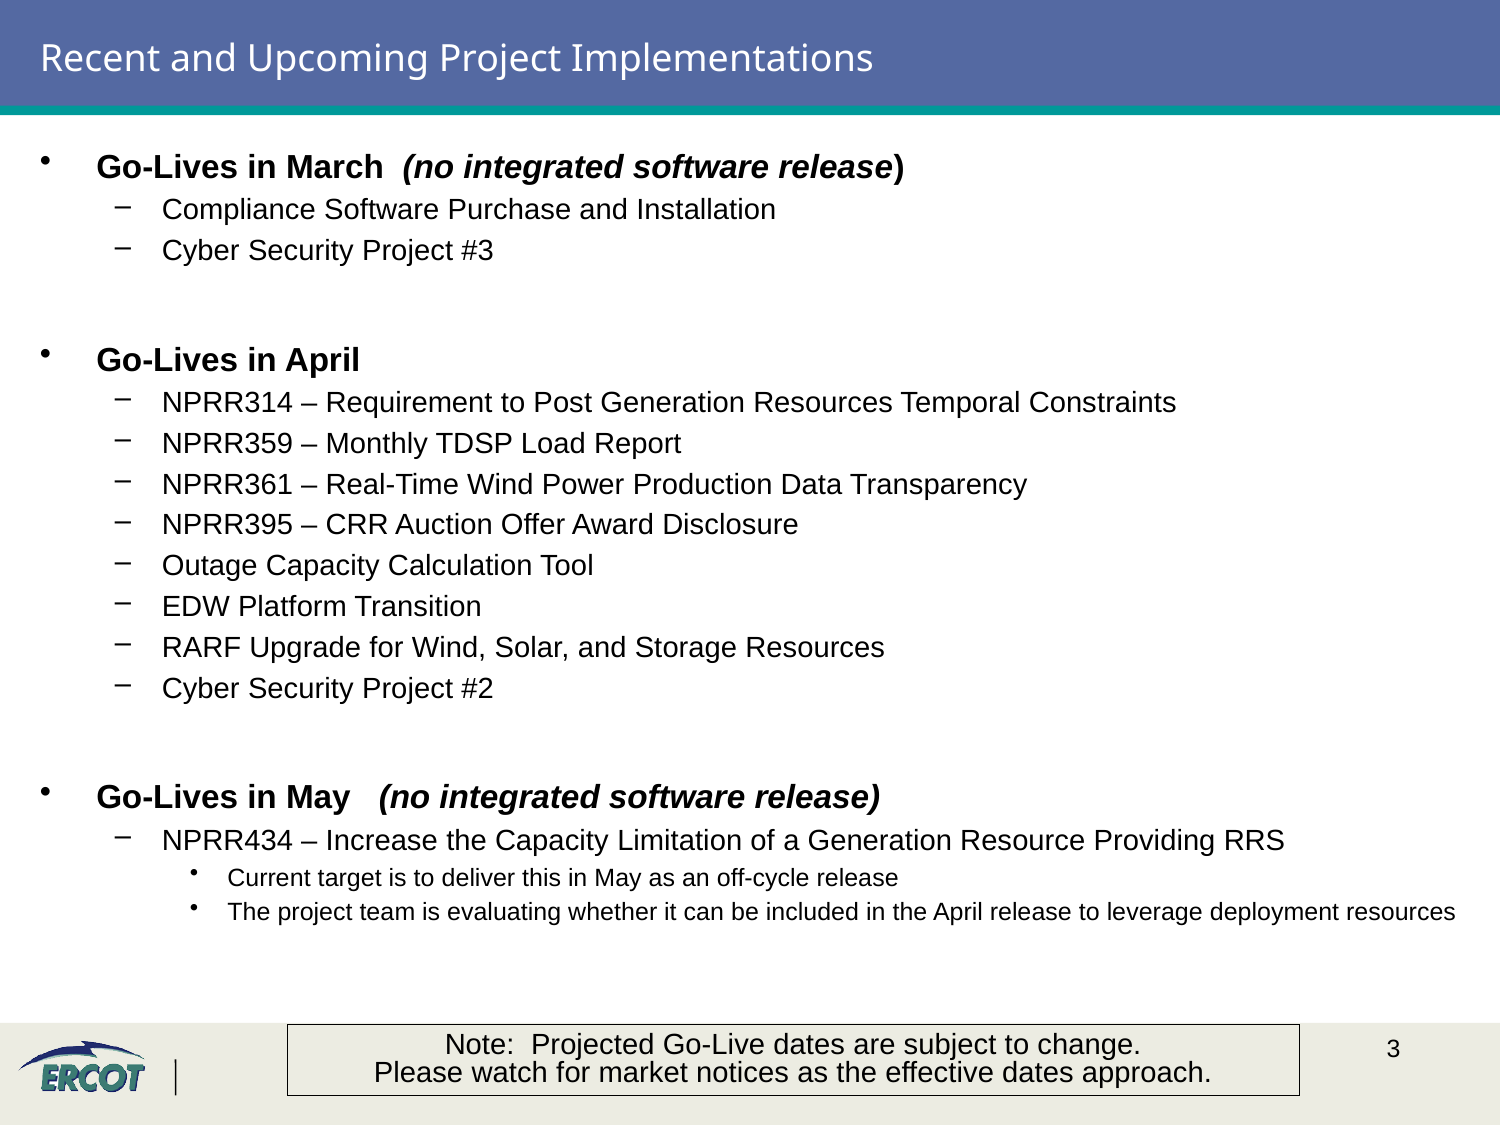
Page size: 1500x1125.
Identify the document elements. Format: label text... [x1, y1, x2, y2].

title Recent and Upcoming Project Implementations [24, 0, 1176, 113]
list Go-Lives in March (no integrated software release) Compliance Software Purchase and Installation Cyber Security Project #3 Go-Lives in April NPRR314 – Requirement to Post Generation Resources Temporal Constraints NPRR359 – Monthly TDSP Load Report NPRR361 – Real-Time Wind Power Production Data Transparency NPRR395 – CRR Auction Offer Award Disclosure Outage Capacity Calculation Tool EDW Platform Transition RARF Upgrade for Wind, Solar, and Storage Resources Cyber Security Project #2 Go-Lives in May (no integrated software release) NPRR434 – Increase the Capacity Limitation of a Generation Resource Providing RRS Current target is to deliver this in May as an off-cycle release The project team is evaluating whether it can be included in the April release to leverage deployment resources [24, 137, 1476, 988]
picture [10, 1031, 151, 1111]
text_box Note: Projected Go-Live dates are subject to change. Please watch for market notices as the effective dates approach. [287, 1024, 1300, 1096]
